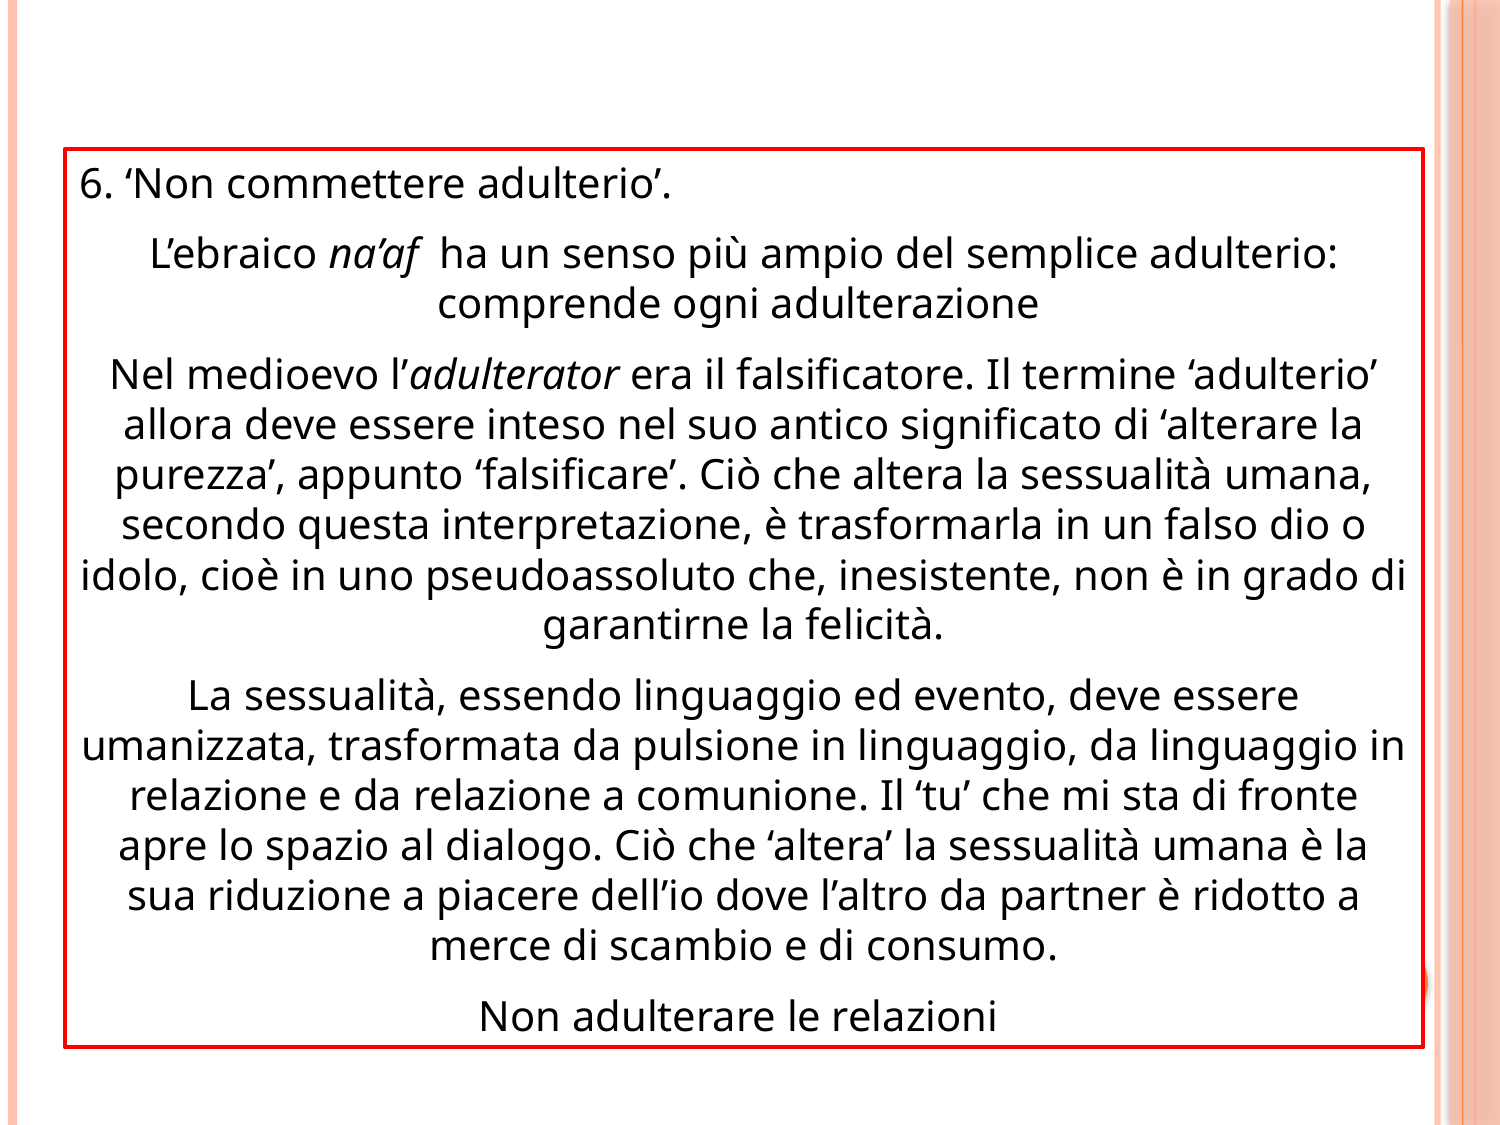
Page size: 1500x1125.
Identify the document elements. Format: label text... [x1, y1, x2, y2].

text_box 6. ‘Non commettere adulterio’. L’ebraico na’af ha un senso più ampio del semplice adulterio: comprende ogni adulterazione Nel medioevo l’adulterator era il falsificatore. Il termine ‘adulterio’ allora deve essere inteso nel suo antico significato di ‘alterare la purezza’, appunto ‘falsificare’. Ciò che altera la sessualità umana, secondo questa interpretazione, è trasformarla in un falso dio o idolo, cioè in uno pseudoassoluto che, inesistente, non è in grado di garantirne la felicità. La sessualità, essendo linguaggio ed evento, deve essere umanizzata, trasformata da pulsione in linguaggio, da linguaggio in relazione e da relazione a comunione. Il ‘tu’ che mi sta di fronte apre lo spazio al dialogo. Ciò che ‘altera’ la sessualità umana è la sua riduzione a piacere dell’io dove l’altro da partner è ridotto a merce di scambio e di consumo. Non adulterare le relazioni [63, 147, 1425, 1049]
